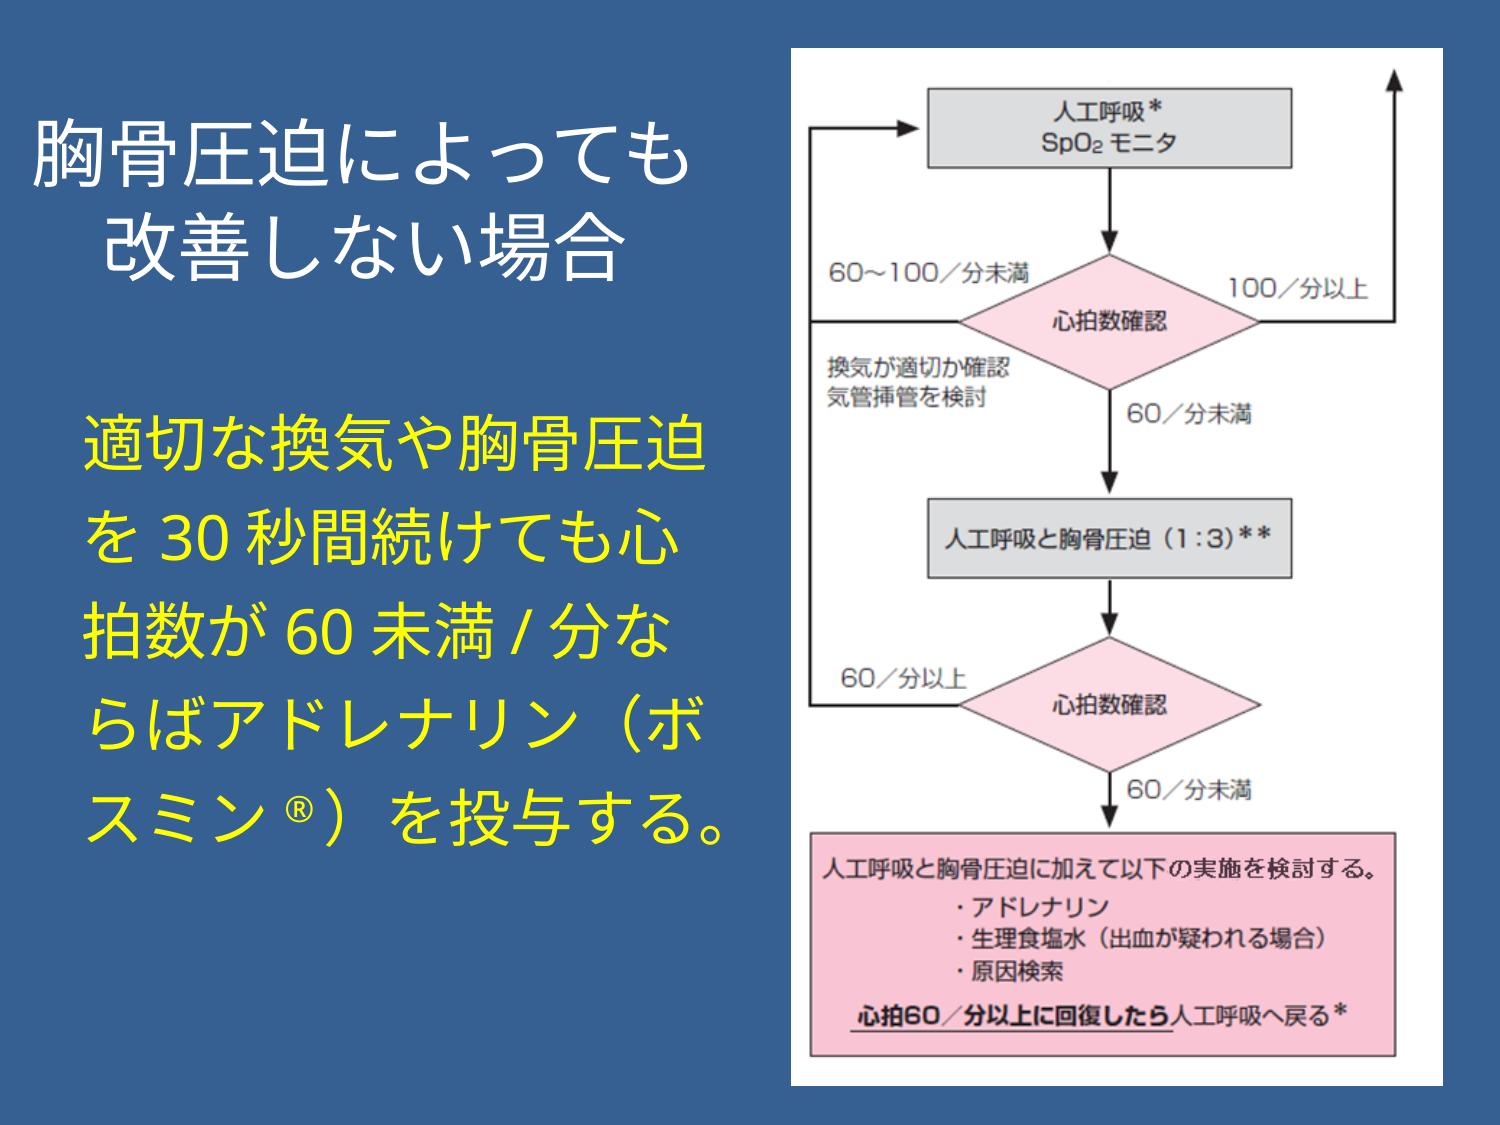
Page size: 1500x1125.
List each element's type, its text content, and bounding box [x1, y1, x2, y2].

list 適切な換気や胸骨圧迫を30秒間続けても心拍数が60未満/分ならばアドレナリン（ボスミン®）を投与する。 [0, 378, 734, 937]
picture [791, 48, 1443, 1086]
title 胸骨圧迫によっても 改善しない場合 [0, 71, 725, 323]
